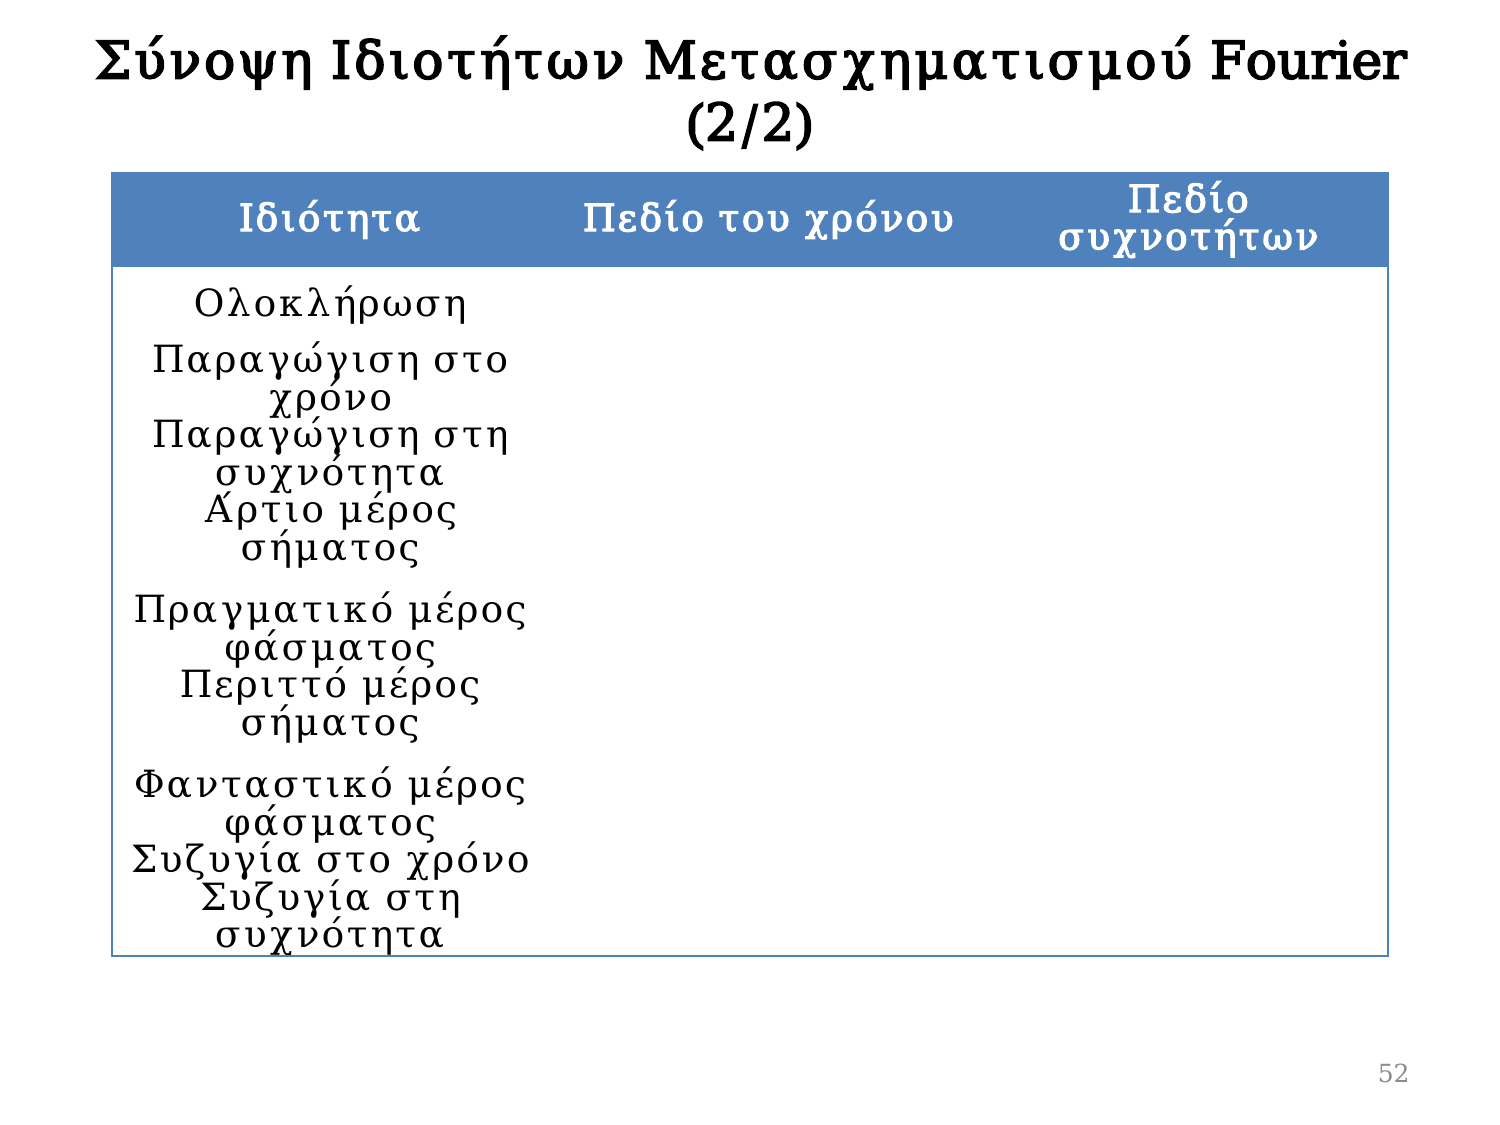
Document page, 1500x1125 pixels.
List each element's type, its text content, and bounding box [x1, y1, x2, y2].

title Σύνοψη Ιδιοτήτων Μετασχηματισμού Fourier (2/2) [75, 19, 1425, 159]
slide_number 52 [1222, 1042, 1425, 1103]
